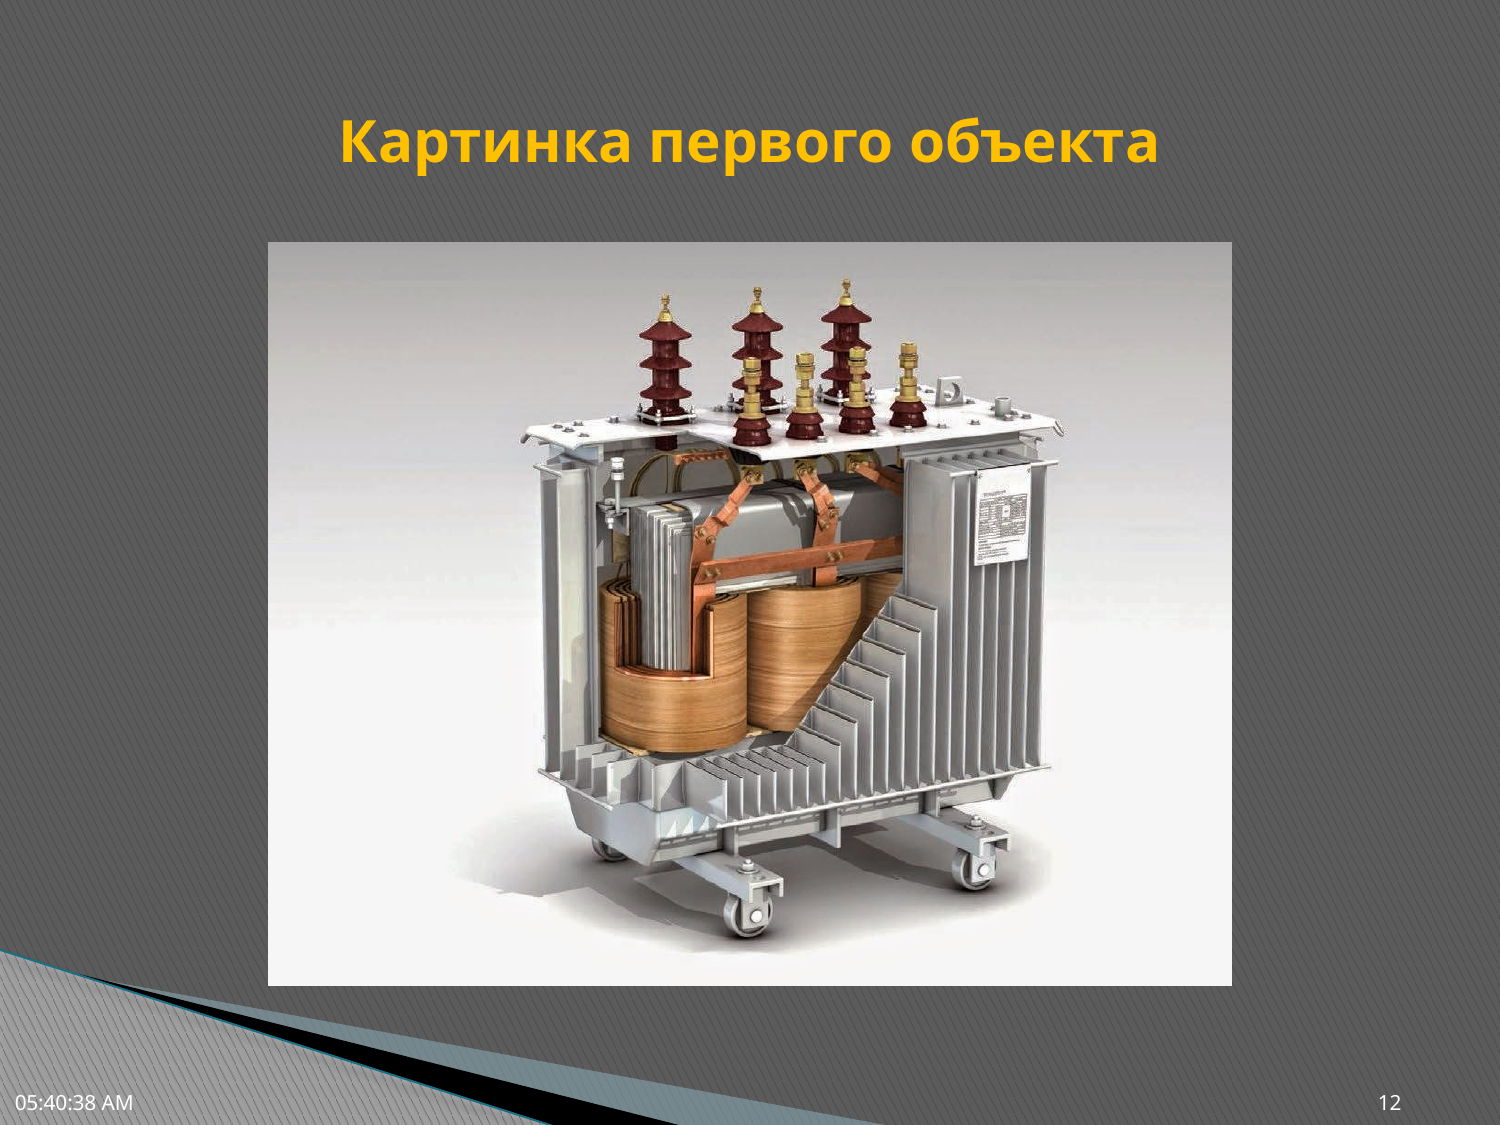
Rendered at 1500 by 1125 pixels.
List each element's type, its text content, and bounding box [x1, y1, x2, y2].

title Картинка первого объекта [75, 45, 1425, 233]
footer 12 [1279, 1065, 1500, 1125]
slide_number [0, 1065, 315, 1125]
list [267, 242, 1232, 986]
